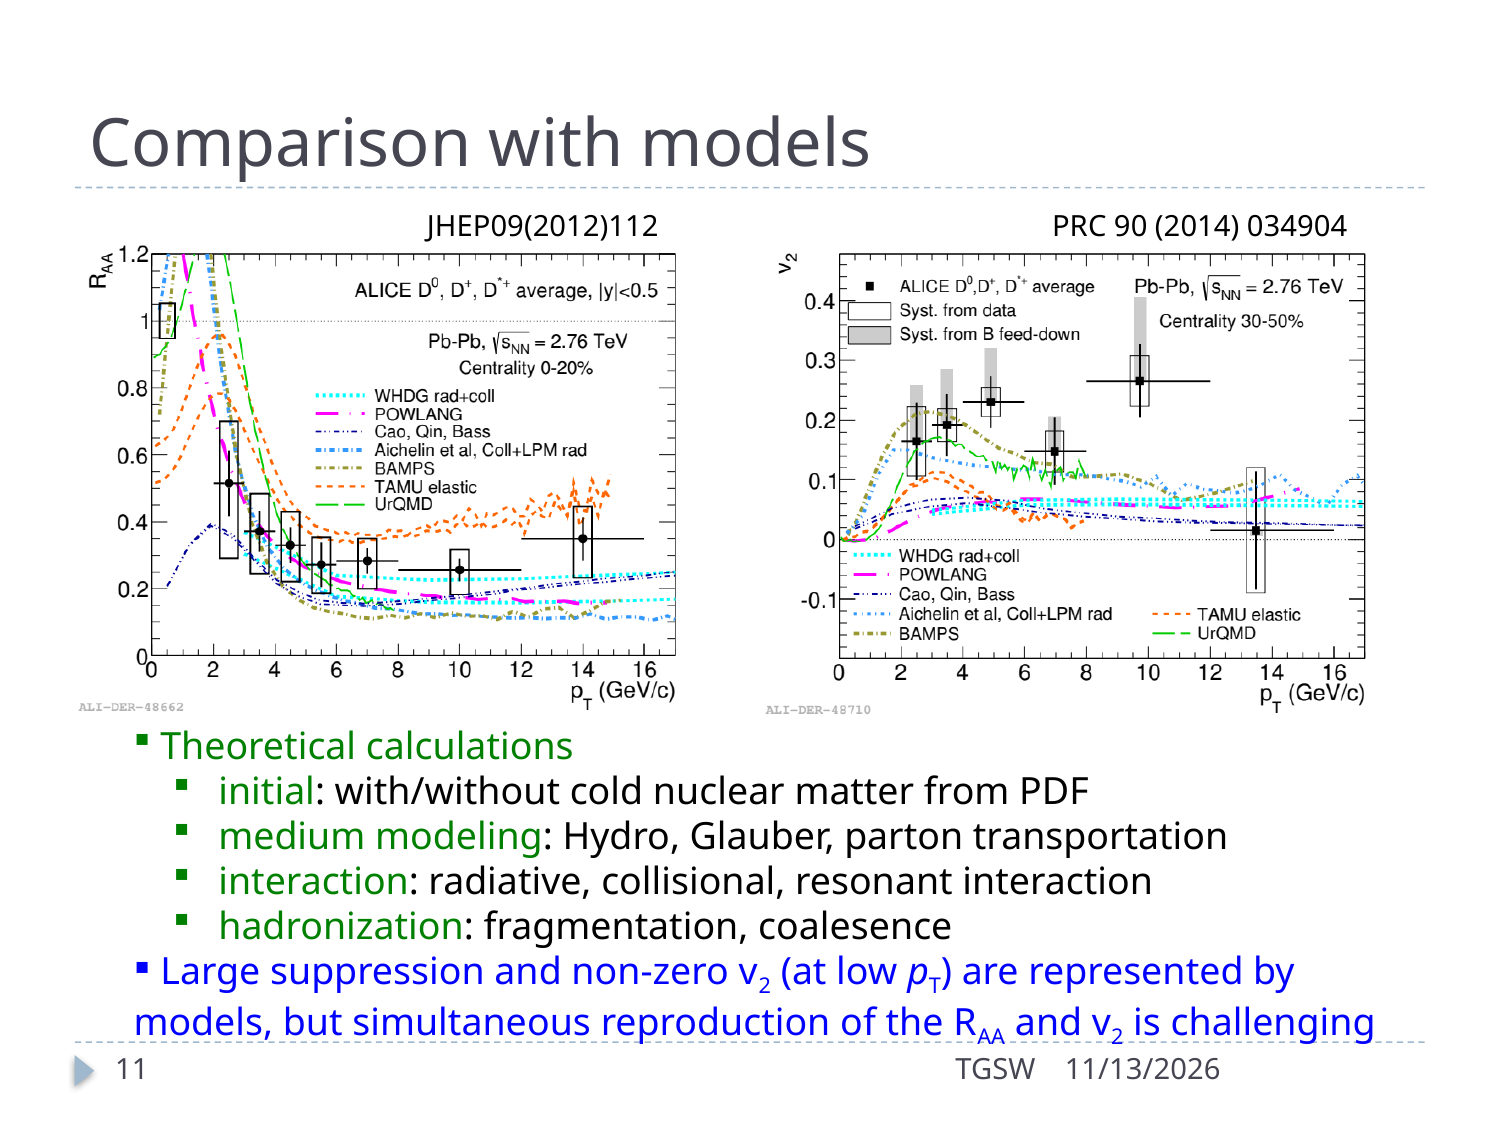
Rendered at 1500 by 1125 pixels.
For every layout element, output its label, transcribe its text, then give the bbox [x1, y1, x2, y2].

picture [762, 224, 1401, 715]
text_box PRC 90 (2014) 034904 [1037, 199, 1373, 224]
title Comparison with models [75, 24, 1425, 188]
footer TGSW [475, 1042, 1050, 1103]
text_box Theoretical calculations initial: with/without cold nuclear matter from PDF medium modeling: Hydro, Glauber, parton transportation interaction: radiative, collisional, resonant interaction hadronization: fragmentation, coalesence Large suppression and non-zero v2 (at low pT) are represented by models, but simultaneous reproduction of the RAA and v2 is challenging [118, 714, 1451, 1102]
text_box JHEP09(2012)112 [412, 199, 674, 224]
slide_number 11 [100, 1042, 426, 1103]
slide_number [1050, 1042, 1426, 1103]
picture [74, 224, 711, 713]
